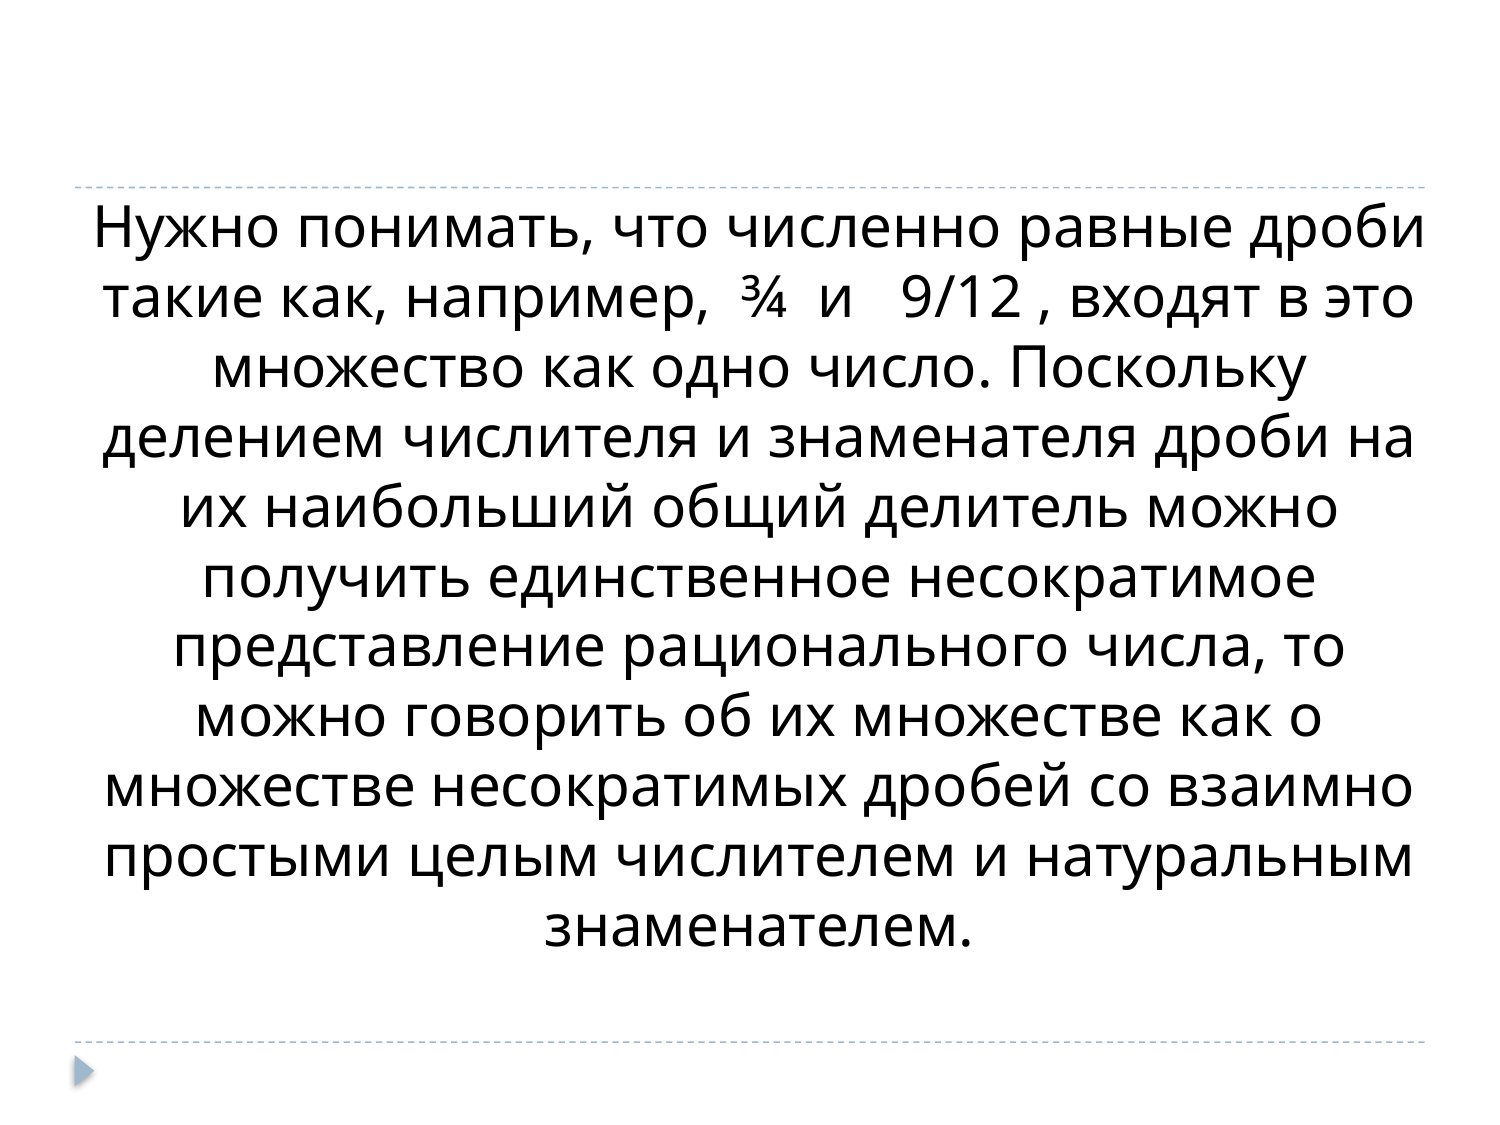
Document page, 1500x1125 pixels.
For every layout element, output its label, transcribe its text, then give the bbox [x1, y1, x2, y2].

list Нужно понимать, что численно равные дроби такие как, например, ¾ и 9/12 , входят в это множество как одно число. Поскольку делением числителя и знаменателя дроби на их наибольший общий делитель можно получить единственное несократимое представление рационального числа, то можно говорить об их множестве как о множестве несократимых дробей со взаимно простыми целым числителем и натуральным знаменателем. [57, 181, 1461, 1052]
